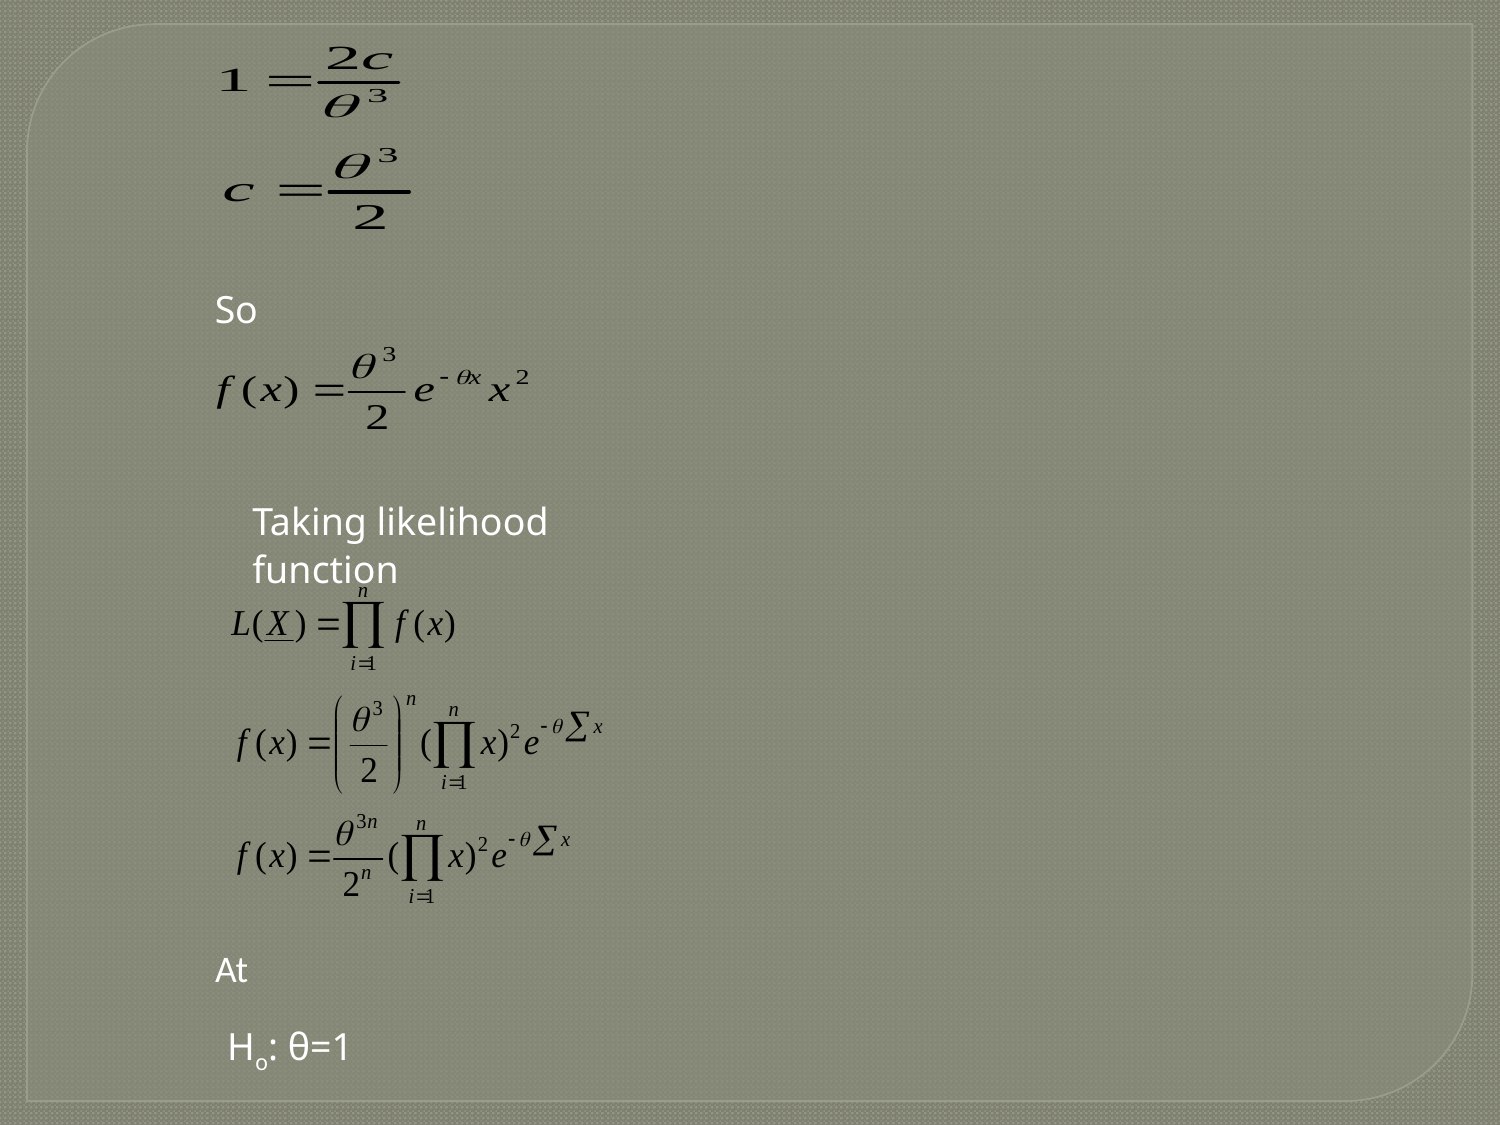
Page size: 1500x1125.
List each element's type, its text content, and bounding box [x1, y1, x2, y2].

text_box Taking likelihood function [237, 487, 700, 599]
text_box At [199, 937, 275, 998]
text_box Ho: θ=1 [212, 1012, 450, 1082]
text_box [224, 574, 613, 913]
text_box So [199, 275, 288, 337]
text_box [212, 37, 413, 126]
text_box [199, 337, 538, 438]
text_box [212, 137, 426, 238]
